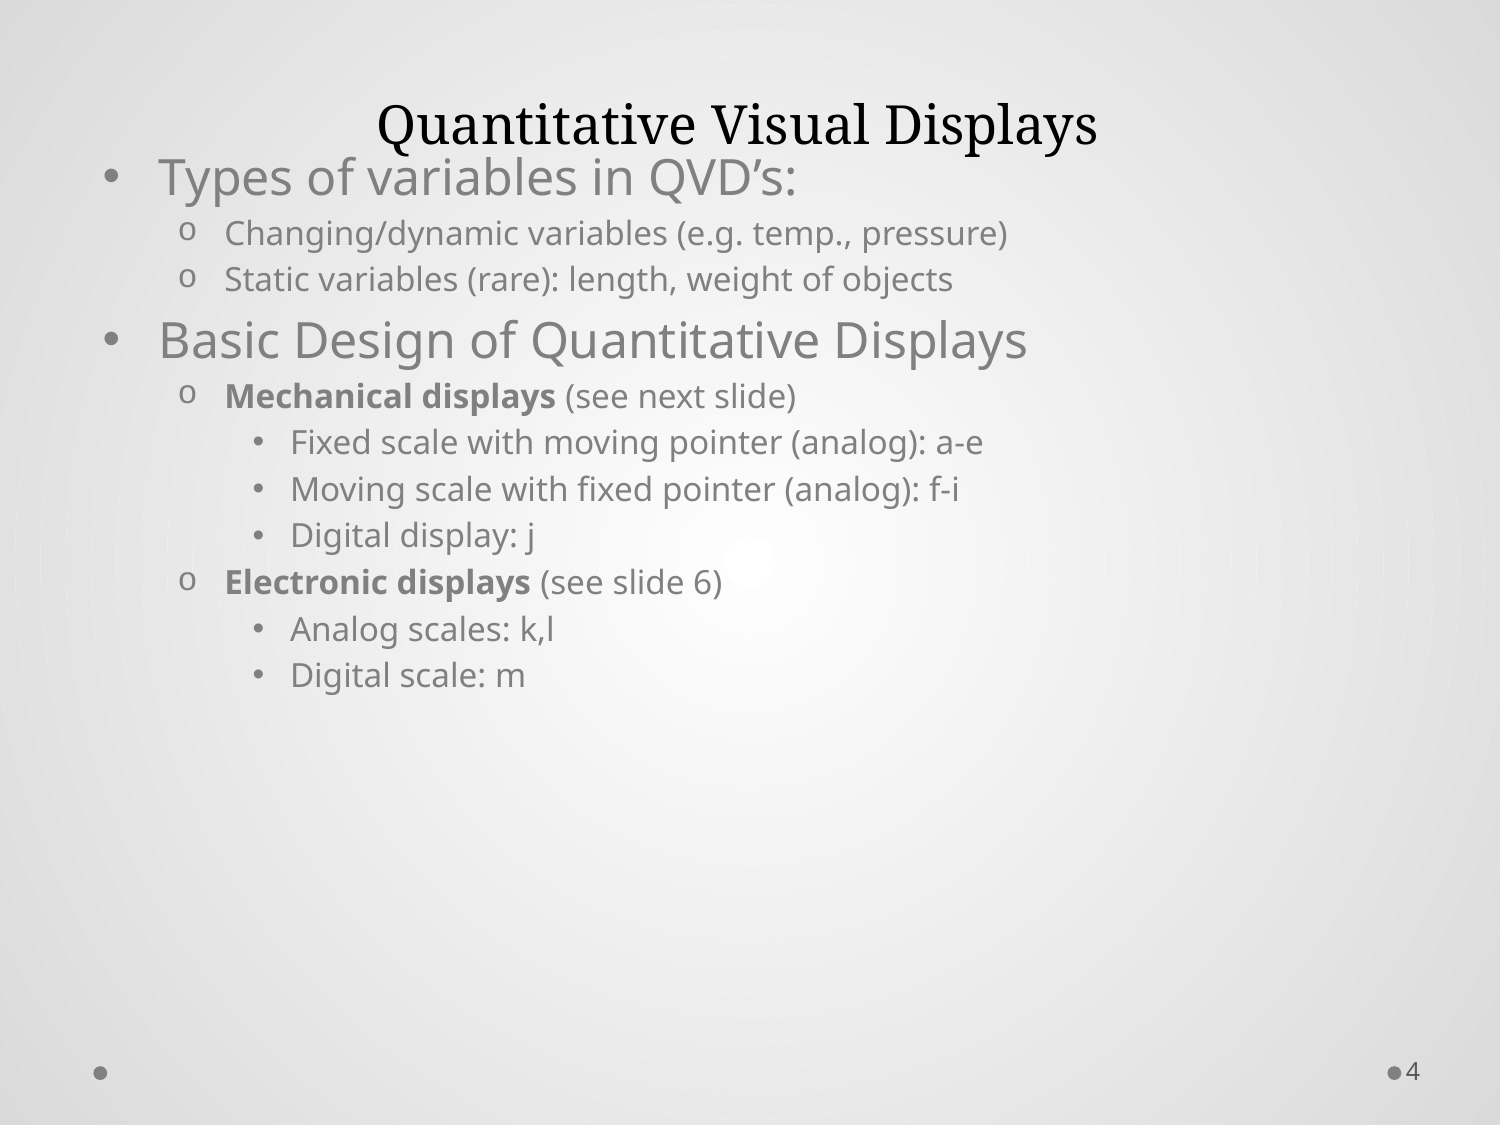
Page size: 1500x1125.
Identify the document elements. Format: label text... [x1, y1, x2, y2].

title Quantitative Visual Displays [62, 62, 1413, 163]
slide_number 4 [1401, 1042, 1494, 1103]
list Types of variables in QVD’s: Changing/dynamic variables (e.g. temp., pressure) Static variables (rare): length, weight of objects Basic Design of Quantitative Displays Mechanical displays (see next slide) Fixed scale with moving pointer (analog): a-e Moving scale with fixed pointer (analog): f-i Digital display: j Electronic displays (see slide 6) Analog scales: k,l Digital scale: m [87, 137, 1438, 1113]
